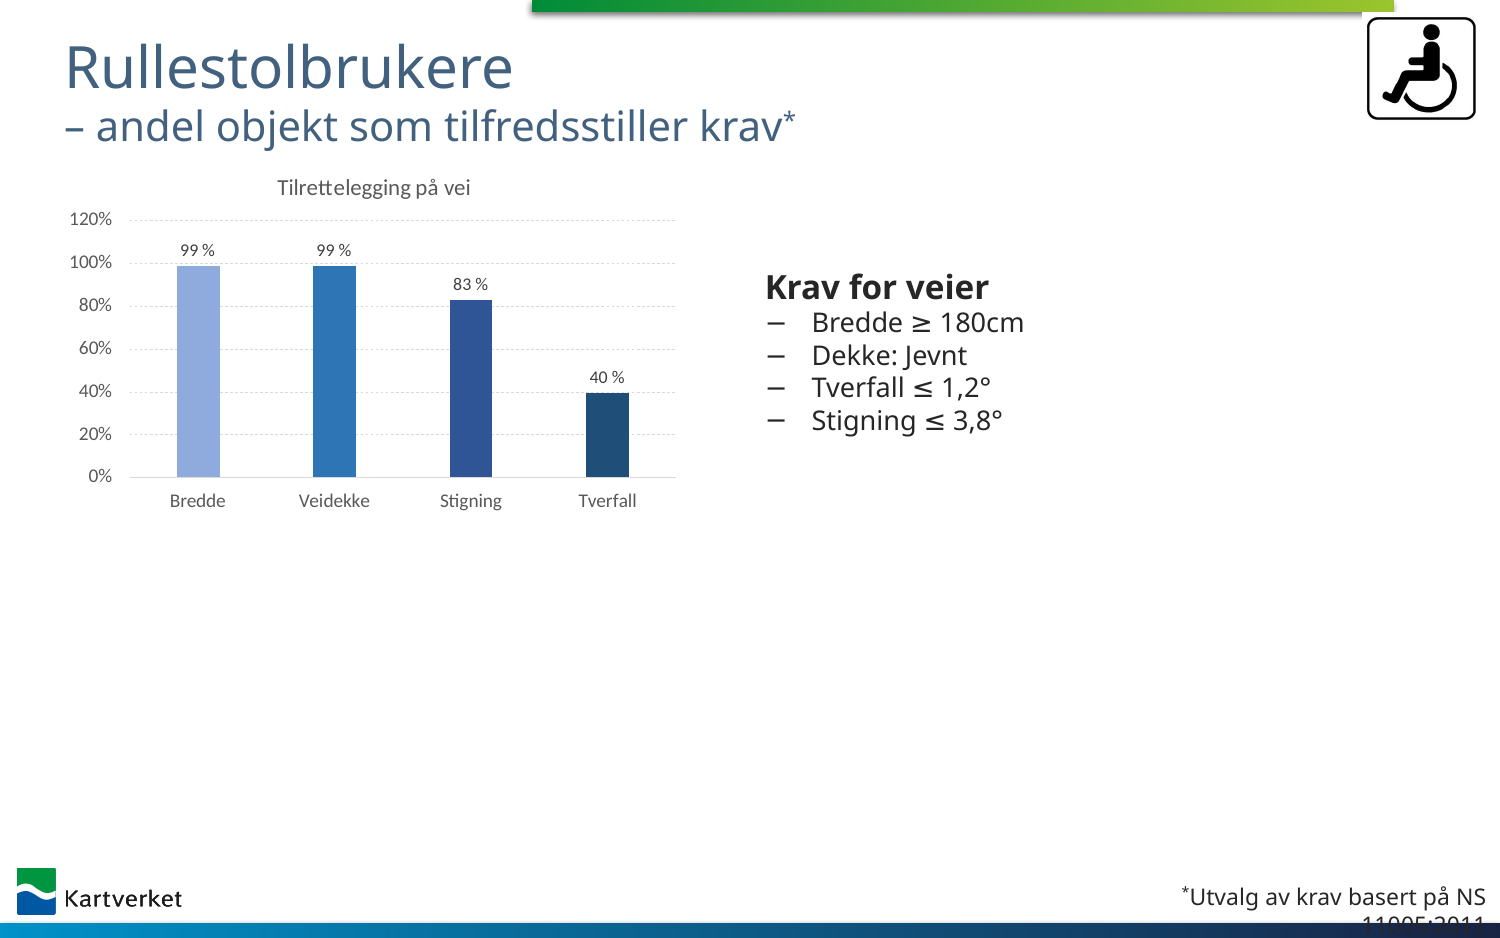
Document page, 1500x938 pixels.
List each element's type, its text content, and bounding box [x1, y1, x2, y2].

text_box Rullestolbrukere – andel objekt som tilfredsstiller krav* [49, 25, 1431, 158]
text_box *Utvalg av krav basert på NS 11005:2011 [1068, 873, 1500, 938]
picture [62, 166, 687, 519]
picture [1362, 12, 1481, 126]
text_box Krav for veier Bredde ≥ 180cm Dekke: Jevnt Tverfall ≤ 1,2° Stigning ≤ 3,8° [750, 258, 1234, 444]
